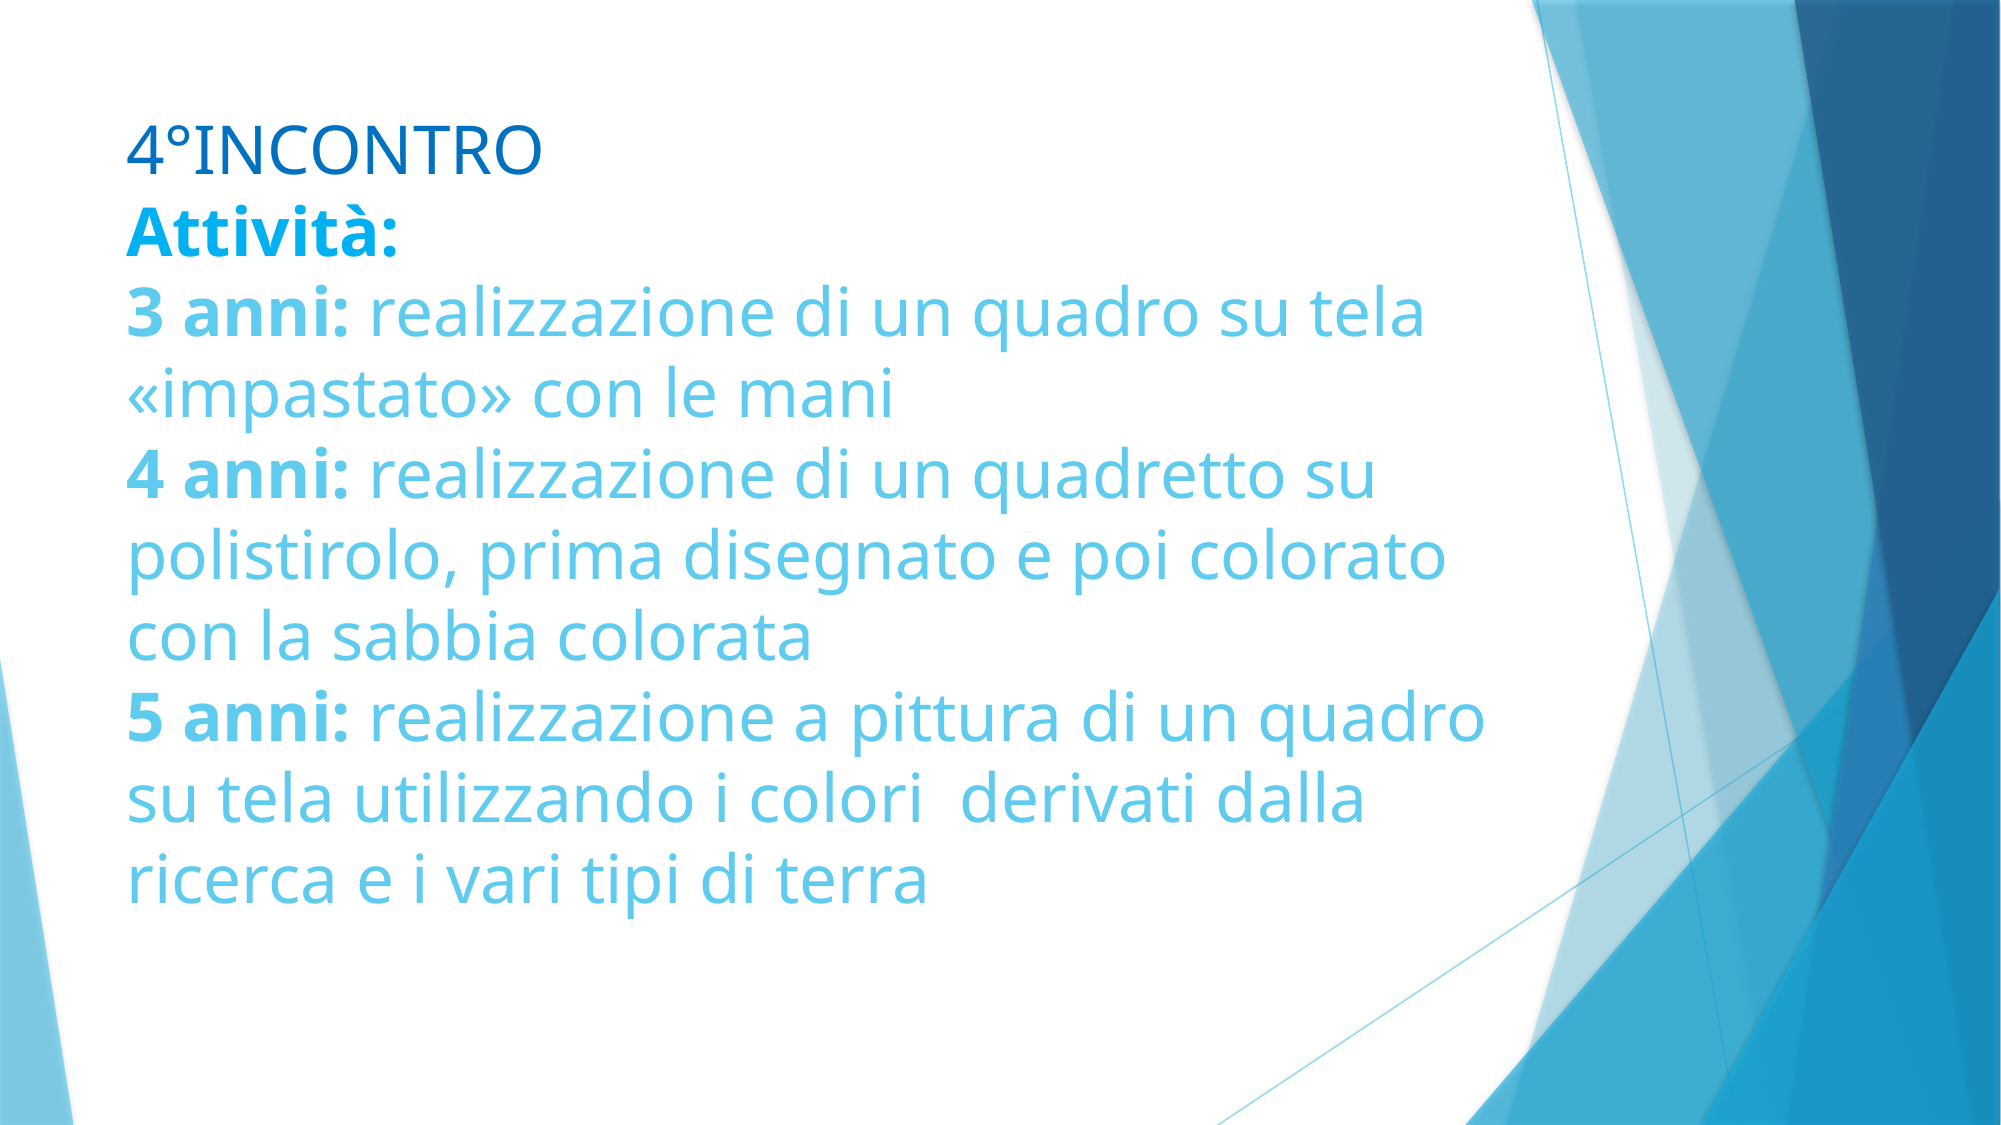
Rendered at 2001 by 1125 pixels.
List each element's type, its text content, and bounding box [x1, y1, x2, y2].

title 4°INCONTRO Attività: 3 anni: realizzazione di un quadro su tela «impastato» con le mani 4 anni: realizzazione di un quadretto su polistirolo, prima disegnato e poi colorato con la sabbia colorata 5 anni: realizzazione a pittura di un quadro su tela utilizzando i colori derivati dalla ricerca e i vari tipi di terra [110, 99, 1522, 1008]
